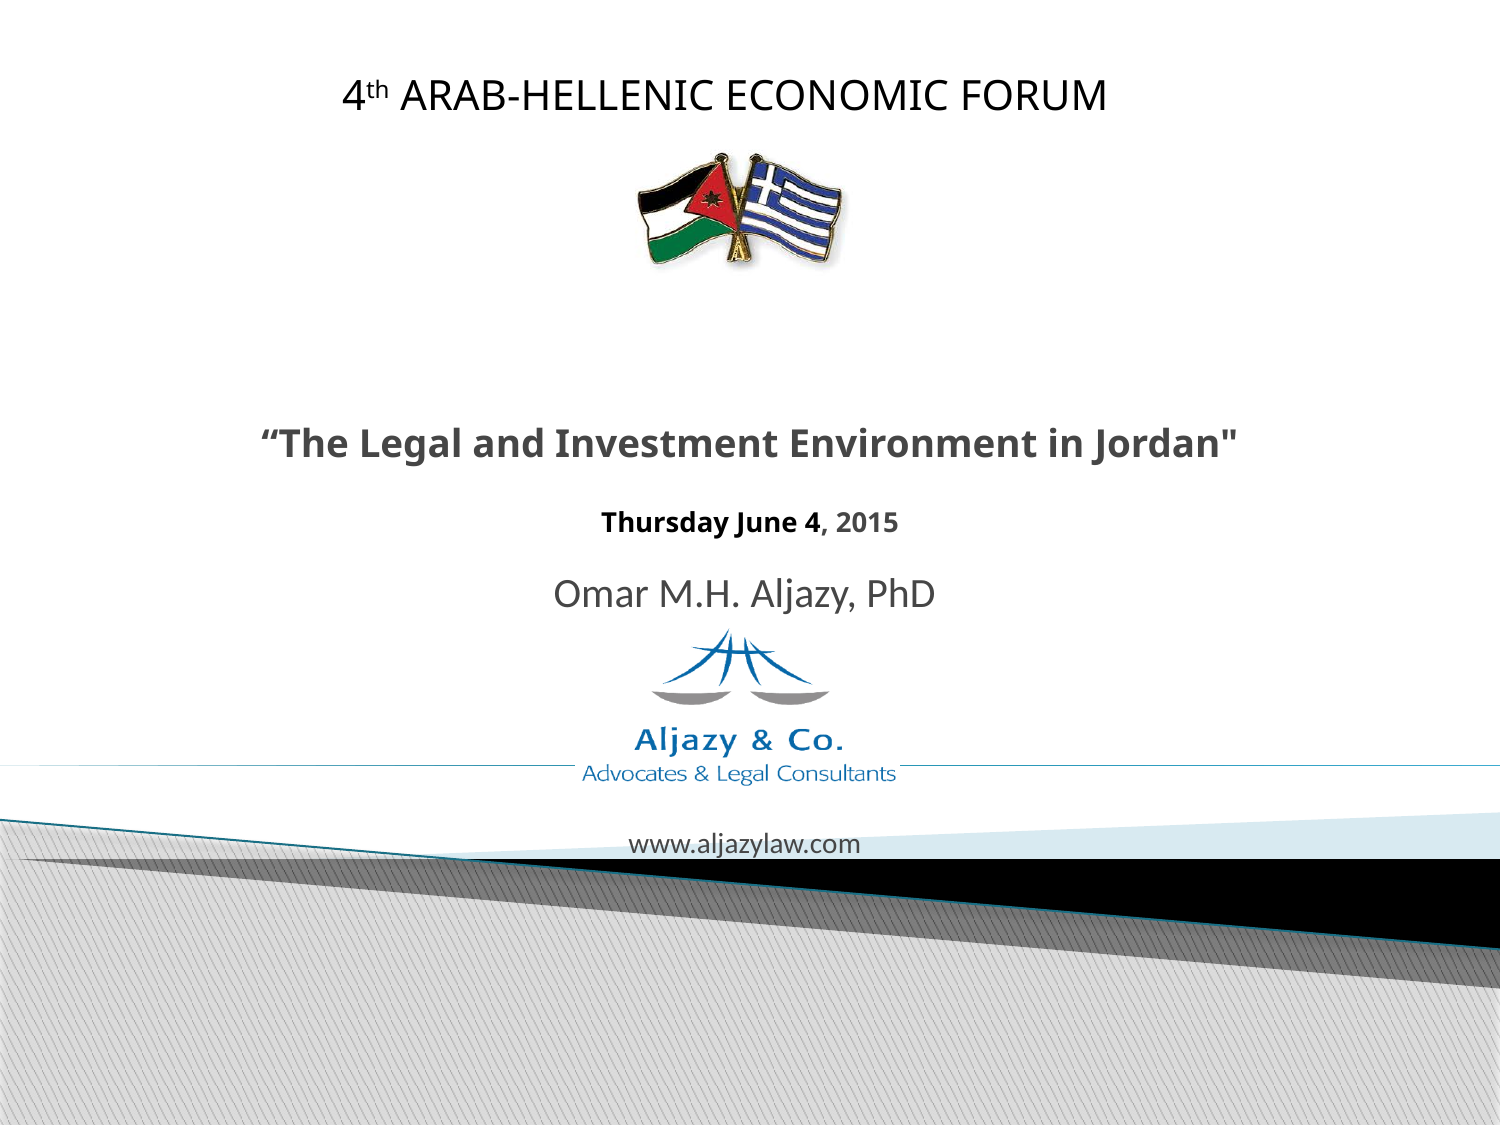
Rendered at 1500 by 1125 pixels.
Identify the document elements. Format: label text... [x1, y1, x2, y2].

text_box 4th ARAB-HELLENIC ECONOMIC FORUM [327, 61, 1148, 127]
subtitle Omar M.H. Aljazy, PhD www.aljazylaw.com [225, 500, 1275, 875]
title “The Legal and Investment Environment in Jordan" Thursday June 4, 2015 [112, 249, 1388, 625]
picture [574, 624, 901, 788]
picture [620, 137, 855, 288]
picture [5, 859, 1500, 989]
